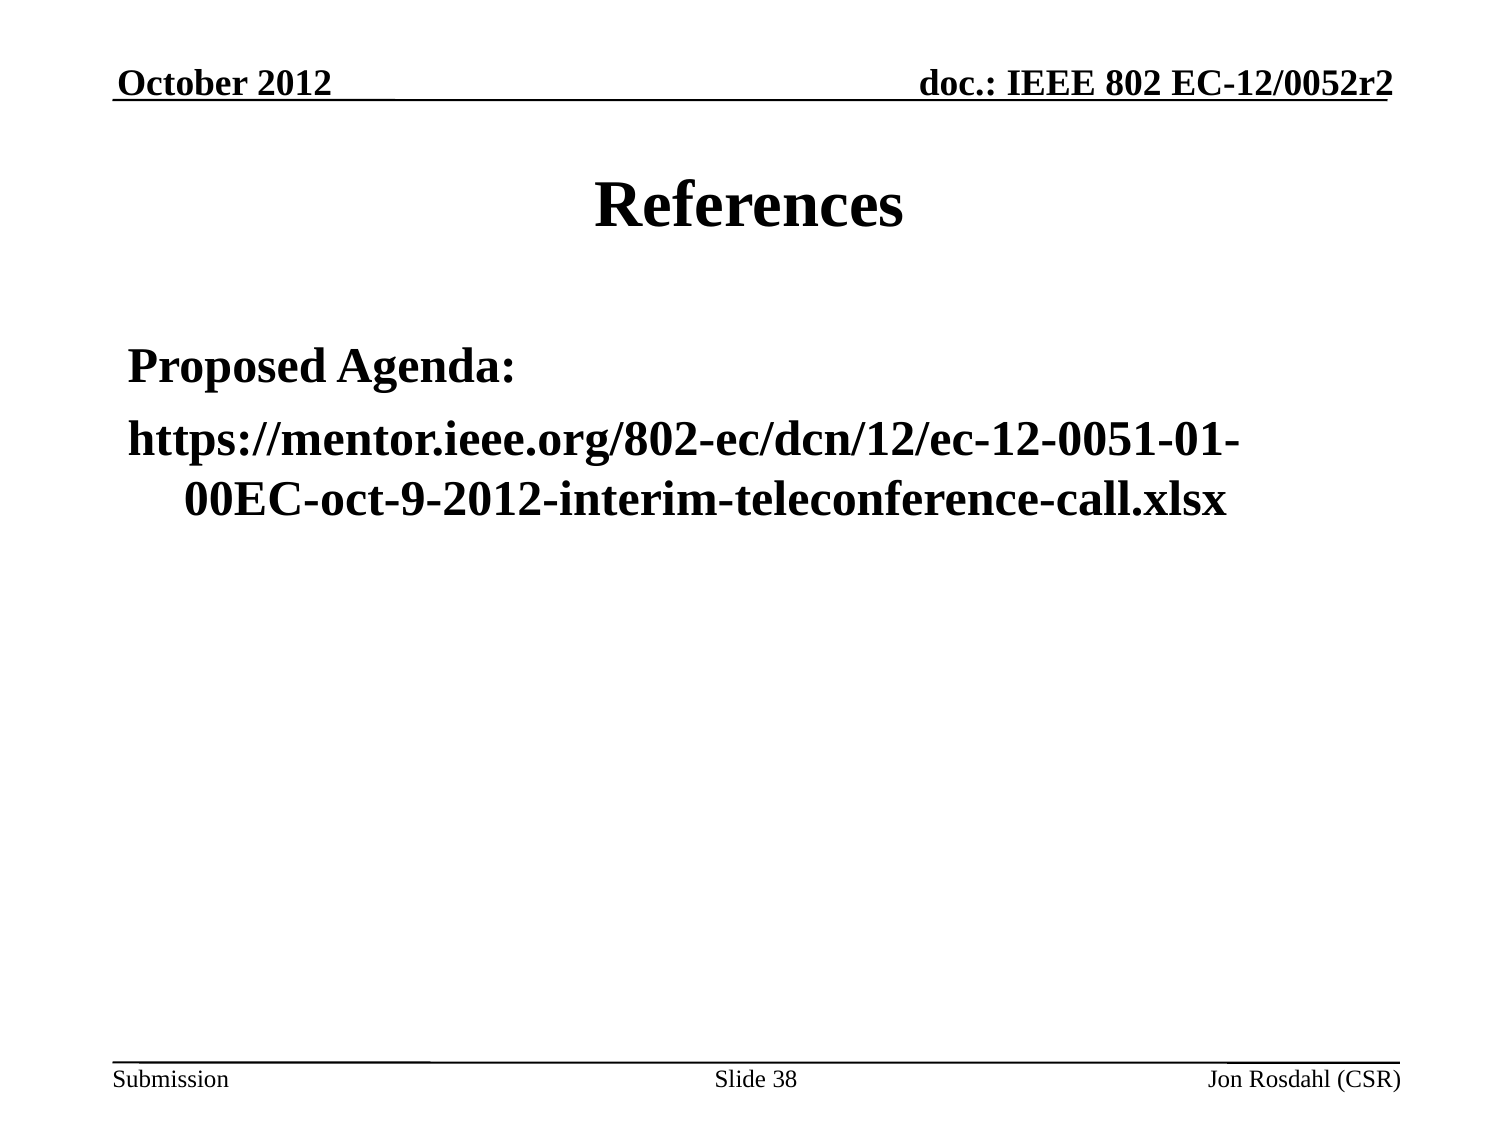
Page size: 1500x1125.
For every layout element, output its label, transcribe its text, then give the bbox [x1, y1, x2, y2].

title References [112, 112, 1388, 288]
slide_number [116, 58, 507, 104]
slide_number Slide 38 [712, 1061, 800, 1123]
footer Jon Rosdahl (CSR) [1019, 1061, 1402, 1093]
list Proposed Agenda: https://mentor.ieee.org/802-ec/dcn/12/ec-12-0051-01-00EC-oct-9-2012-interim-teleconference-call.xlsx [112, 324, 1388, 1016]
